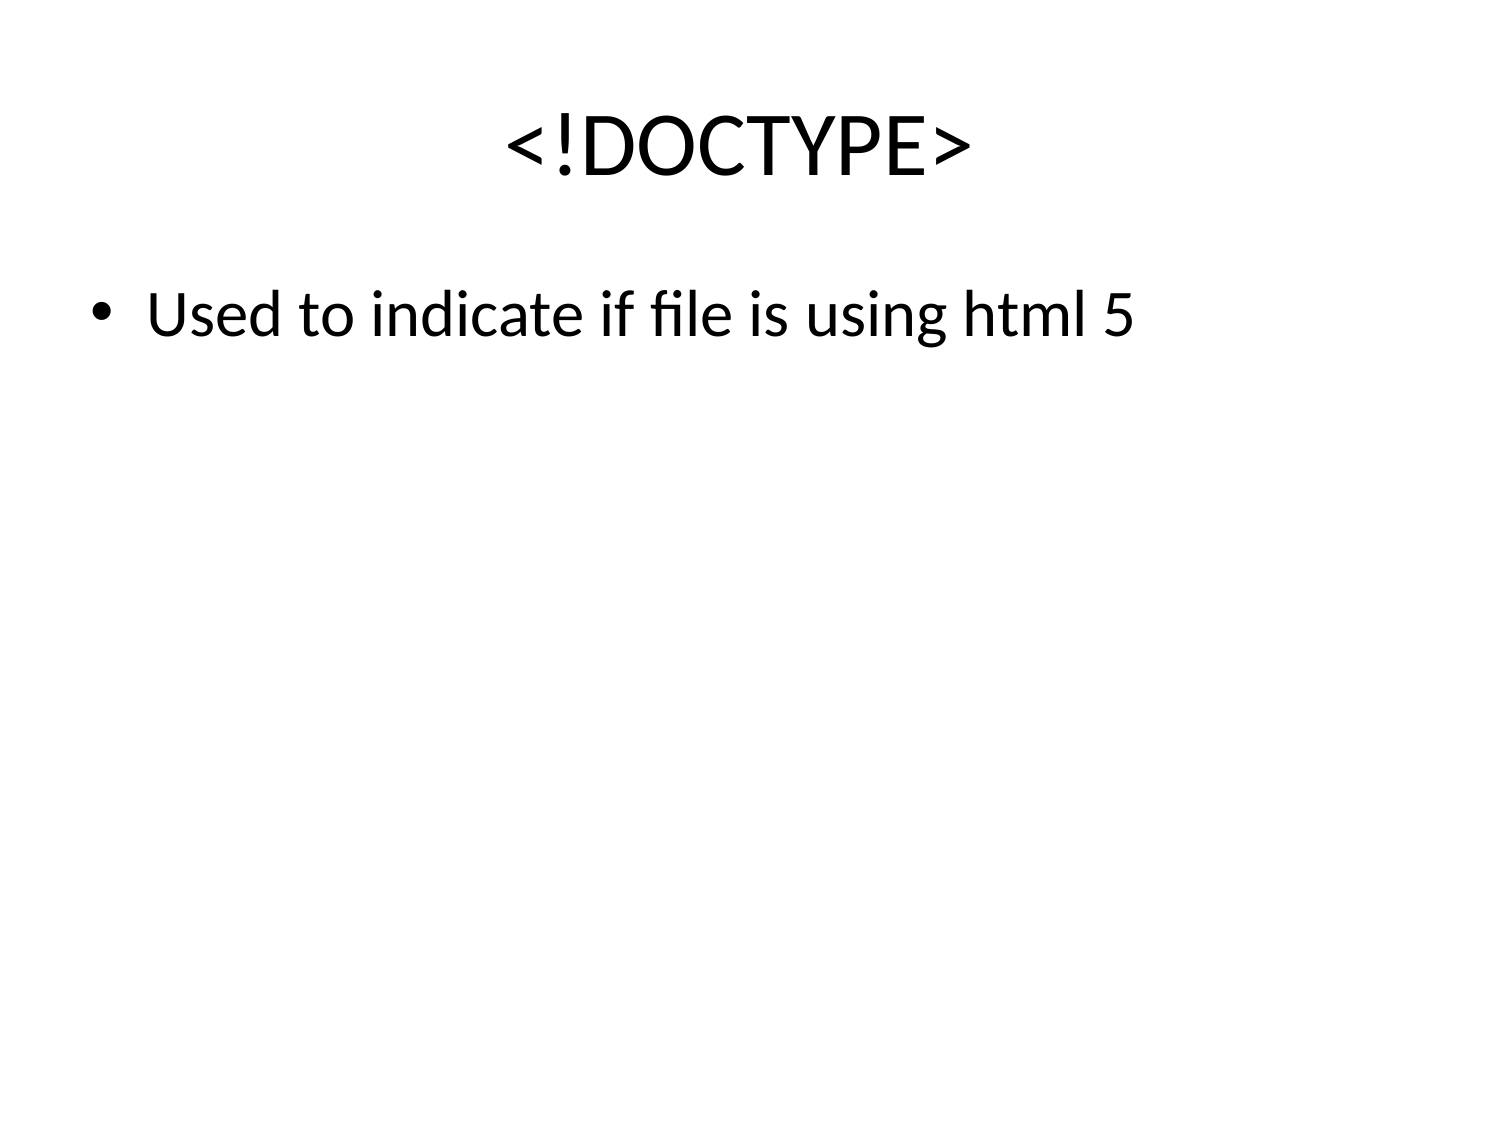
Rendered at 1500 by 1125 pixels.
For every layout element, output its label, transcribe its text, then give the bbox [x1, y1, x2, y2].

list Used to indicate if file is using html 5 [75, 262, 1425, 1005]
title <!DOCTYPE> [75, 45, 1425, 233]
